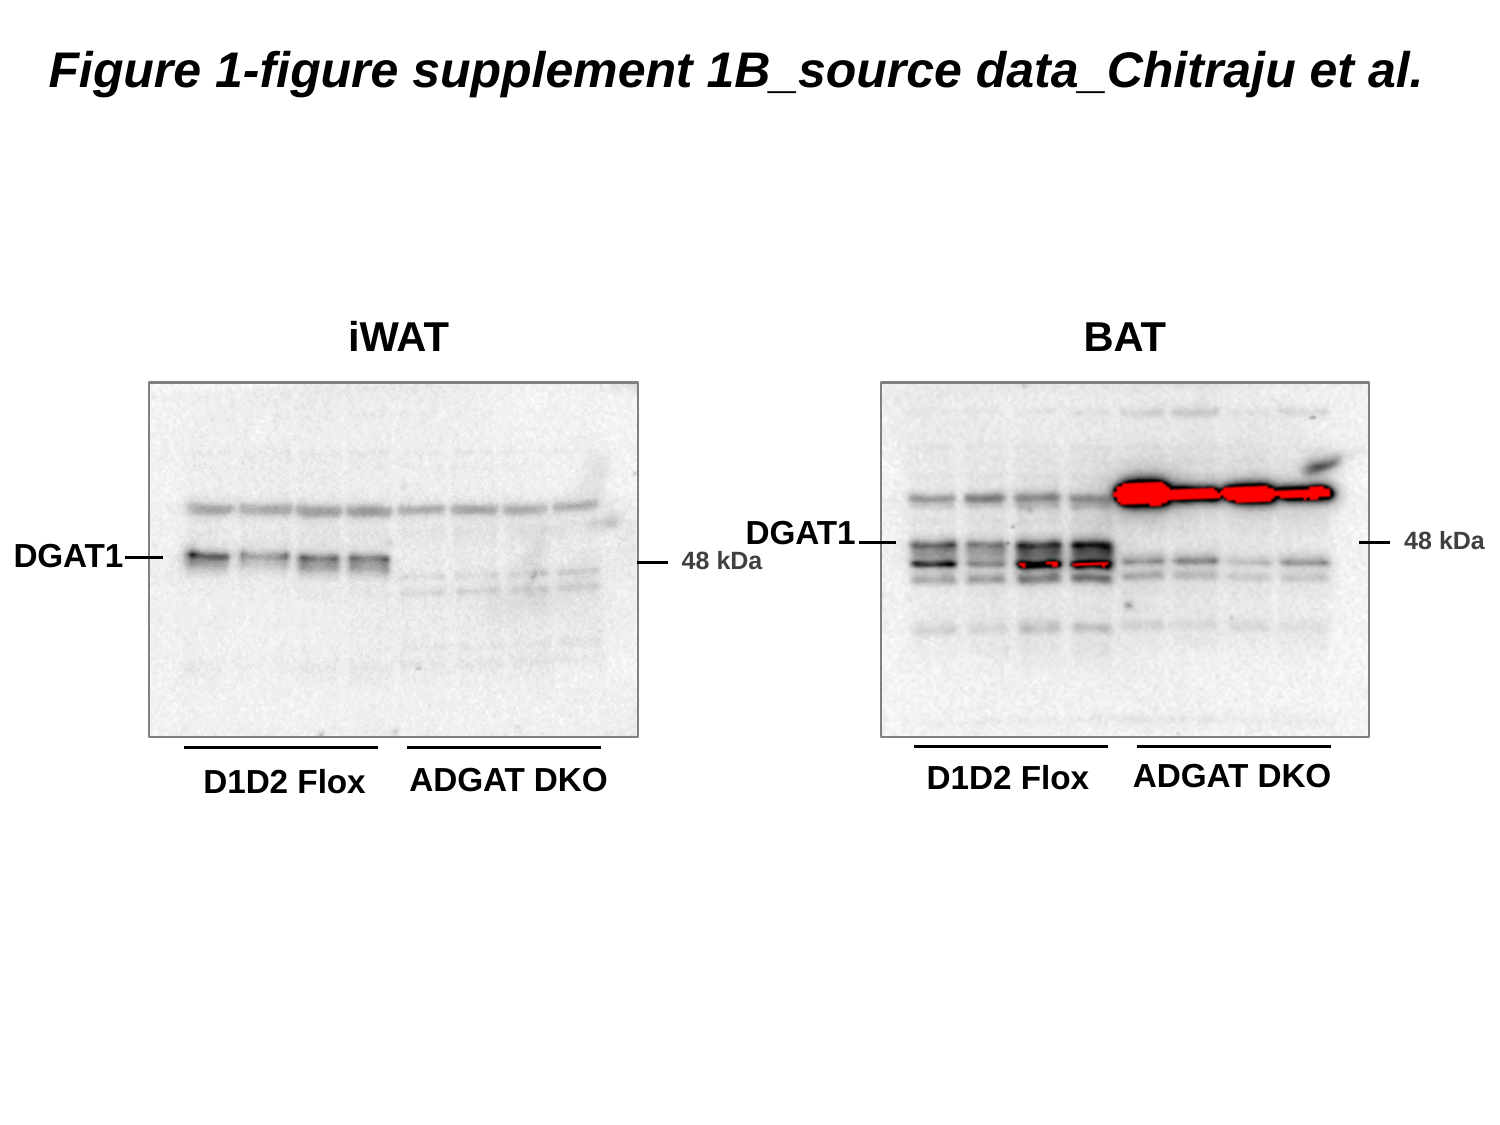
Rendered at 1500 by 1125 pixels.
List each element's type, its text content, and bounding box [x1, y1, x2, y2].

text_box Figure 1-figure supplement 1B_source data_Chitraju et al. [33, 29, 1470, 105]
text_box ADGAT DKO [1114, 747, 1351, 802]
text_box 48 kDa [1369, 517, 1500, 562]
text_box 48 kDa [637, 537, 778, 582]
text_box D1D2 Flox [893, 748, 1123, 804]
text_box iWAT [333, 302, 465, 368]
picture [150, 383, 637, 736]
text_box D1D2 Flox [170, 752, 399, 808]
text_box BAT [1068, 302, 1182, 368]
text_box ADGAT DKO [390, 751, 627, 806]
text_box DGAT1 [0, 526, 148, 582]
text_box DGAT1 [718, 504, 881, 559]
picture [881, 383, 1369, 736]
